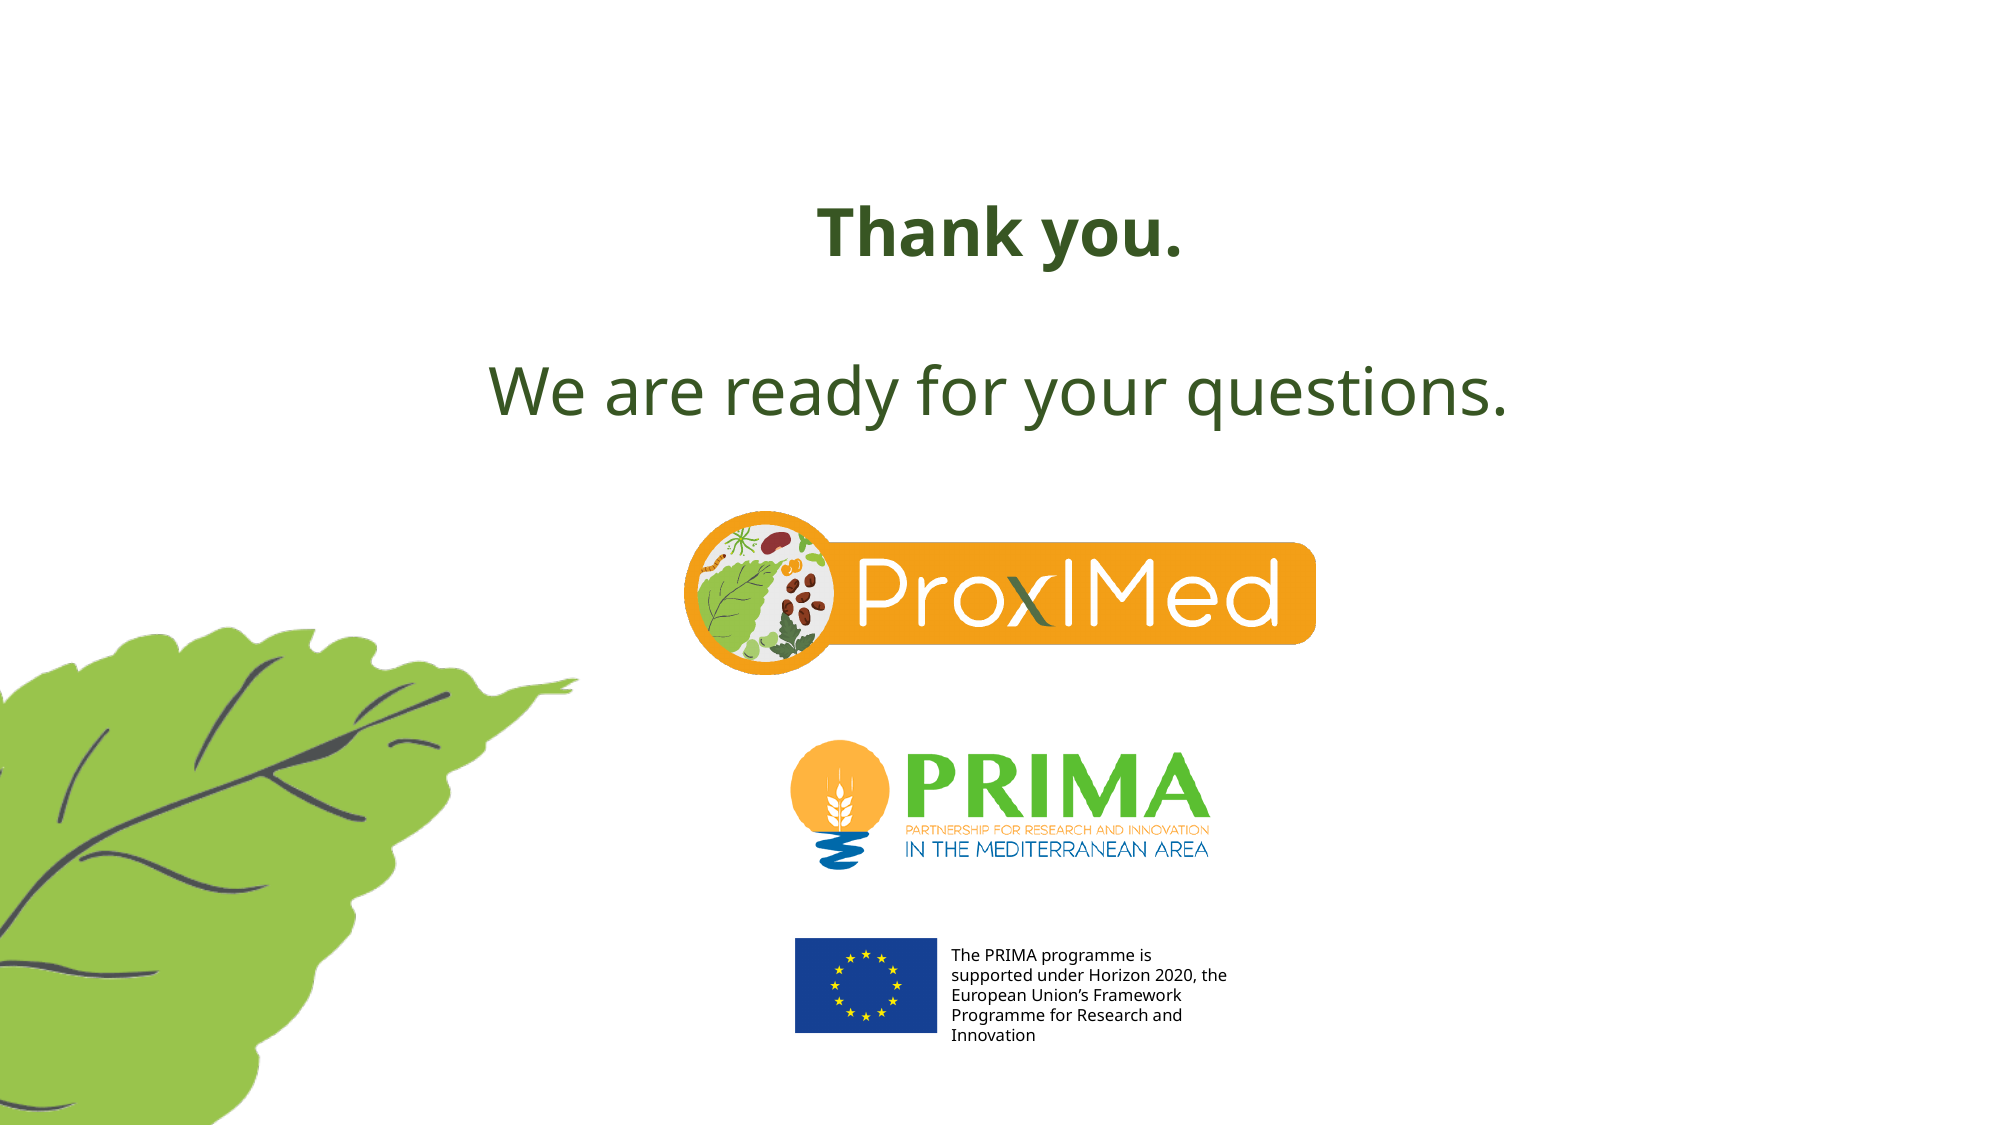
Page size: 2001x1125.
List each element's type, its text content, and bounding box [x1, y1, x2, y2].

picture [0, 582, 613, 1125]
picture [684, 511, 1316, 675]
text_box Thank you. We are ready for your questions. [419, 181, 1581, 437]
picture [787, 734, 1213, 875]
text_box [792, 935, 1247, 1036]
